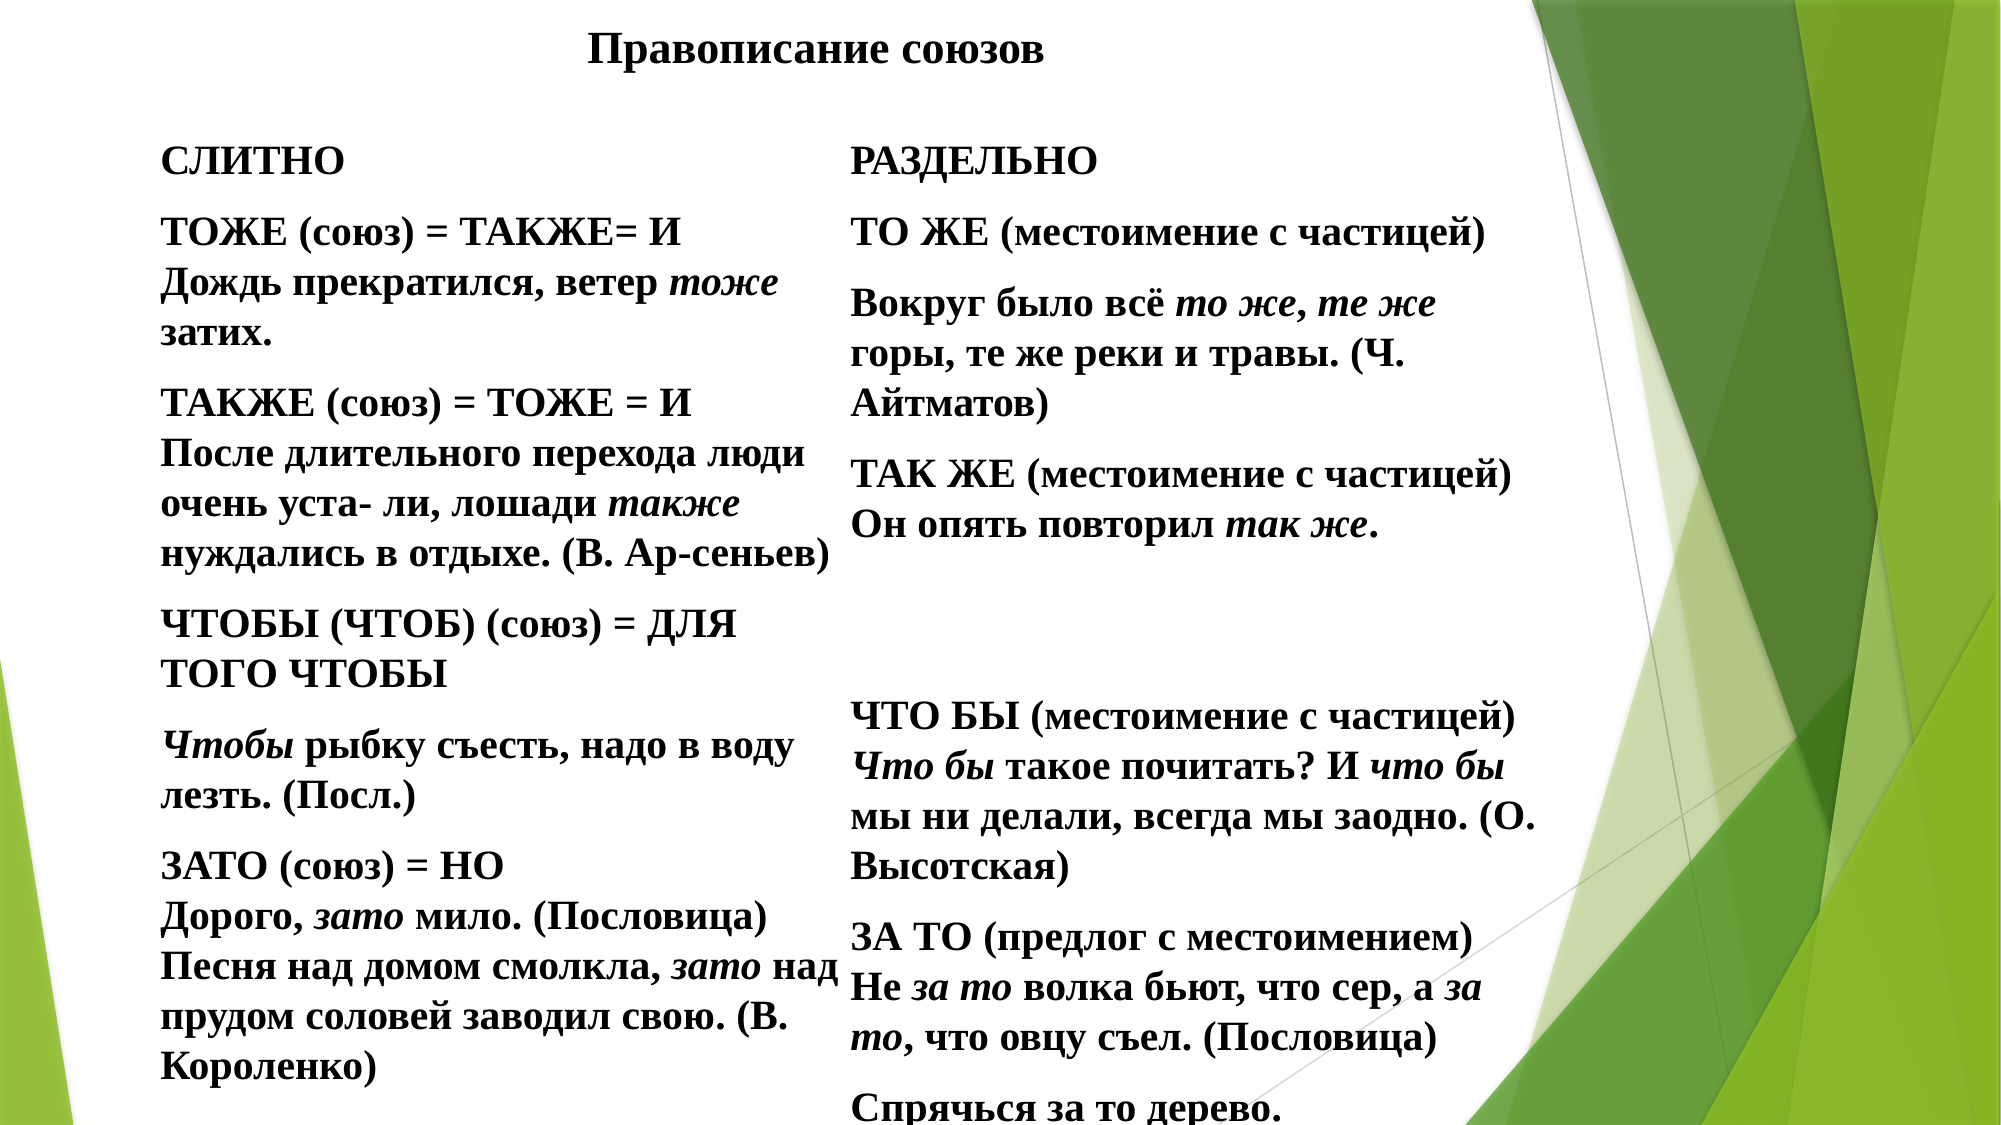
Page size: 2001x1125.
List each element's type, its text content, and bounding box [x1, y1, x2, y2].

title Правописание союзов [111, 9, 1522, 136]
list СЛИТНО ТОЖЕ (союз) = ТАКЖЕ= И Дождь прекратился, ветер тоже затих. ТАКЖЕ (союз) = ТОЖЕ = И После длительного перехода люди очень уста- ли, лошади также нуждались в отдыхе. (В. Ар-сеньев) ЧТОБЫ (ЧТОБ) (союз) = ДЛЯ ТОГО ЧТОБЫ Чтобы рыбку съесть, надо в воду лезть. (Посл.) ЗАТО (союз) = НО Дорого, зато мило. (Пословица) Песня над домом смолкла, зато над прудом соловей заводил свою. (В. Короленко) РАЗДЕЛЬНО ТО ЖЕ (местоимение с частицей) Вокруг было всё то же, те же горы, те же реки и травы. (Ч. Айтматов) ТАК ЖЕ (местоимение с частицей) Он опять повторил так же. ЧТО БЫ (местоимение с частицей) Что бы такое почитать? И что бы мы ни делали, всегда мы заодно. (О. Высотская) ЗА ТО (предлог с местоимением) Не за то волка бьют, что сер, а за то, что овцу съел. (Пословица) Спрячься за то дерево. [145, 125, 1556, 1019]
